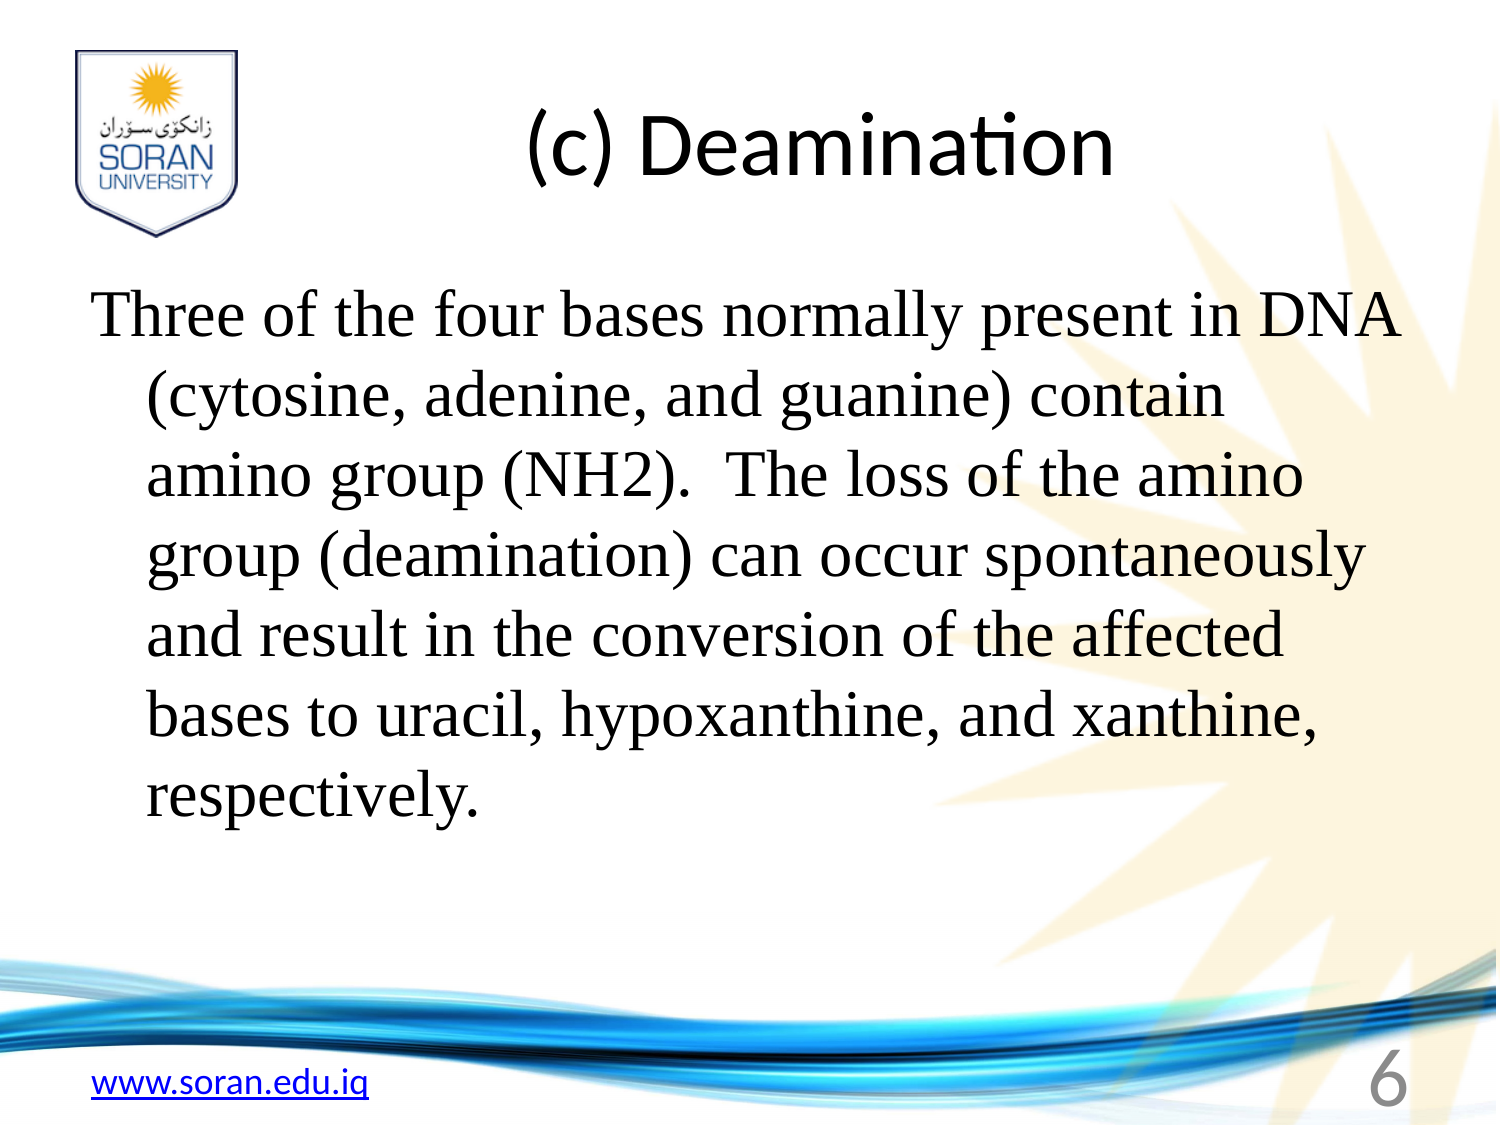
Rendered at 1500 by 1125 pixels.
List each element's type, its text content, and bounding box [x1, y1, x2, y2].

list Three of the four bases normally present in DNA (cytosine, adenine, and guanine) contain amino group (NH2). The loss of the amino group (deamination) can occur spontaneously and result in the conversion of the affected bases to uracil, hypoxanthine, and xanthine, respectively. [75, 262, 1425, 1005]
picture [75, 233, 238, 238]
picture [0, 99, 1500, 1125]
title (c) Deamination [75, 45, 1425, 233]
slide_number 6 [1074, 1042, 1425, 1103]
